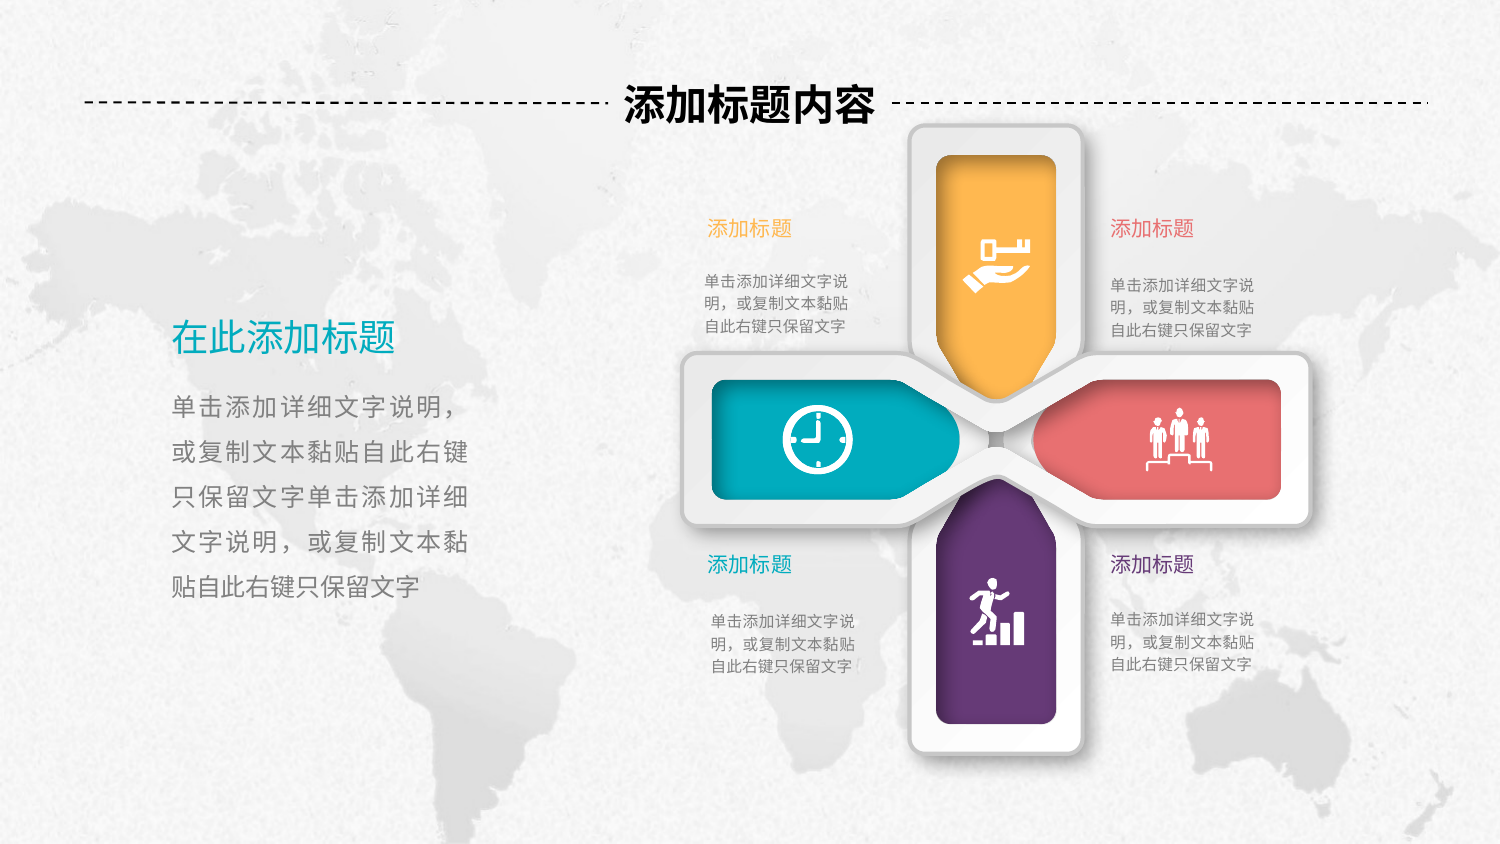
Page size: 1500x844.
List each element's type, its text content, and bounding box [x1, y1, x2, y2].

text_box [909, 527, 1083, 754]
text_box 添加标题内容 [584, 77, 916, 129]
picture [0, 0, 1500, 844]
text_box 单击添加详细文字说明，或复制文本黏贴自此右键只保留文字 [695, 600, 870, 684]
text_box 添加标题 [692, 207, 853, 248]
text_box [681, 352, 1311, 527]
text_box 单击添加详细文字说明，或复制文本黏贴自此右键只保留文字 [689, 260, 864, 343]
text_box 添加标题 [1095, 207, 1255, 248]
text_box 单击添加详细文字说明，或复制文本黏贴自此右键只保留文字单击添加详细文字说明，或复制文本黏贴自此右键只保留文字 [156, 369, 485, 654]
text_box 添加标题 [692, 544, 853, 585]
text_box 单击添加详细文字说明，或复制文本黏贴自此右键只保留文字 [1095, 264, 1270, 347]
text_box 添加标题 [1095, 544, 1255, 585]
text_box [909, 125, 1083, 352]
text_box 单击添加详细文字说明，或复制文本黏贴自此右键只保留文字 [1095, 598, 1270, 682]
text_box 在此添加标题 [156, 306, 487, 367]
